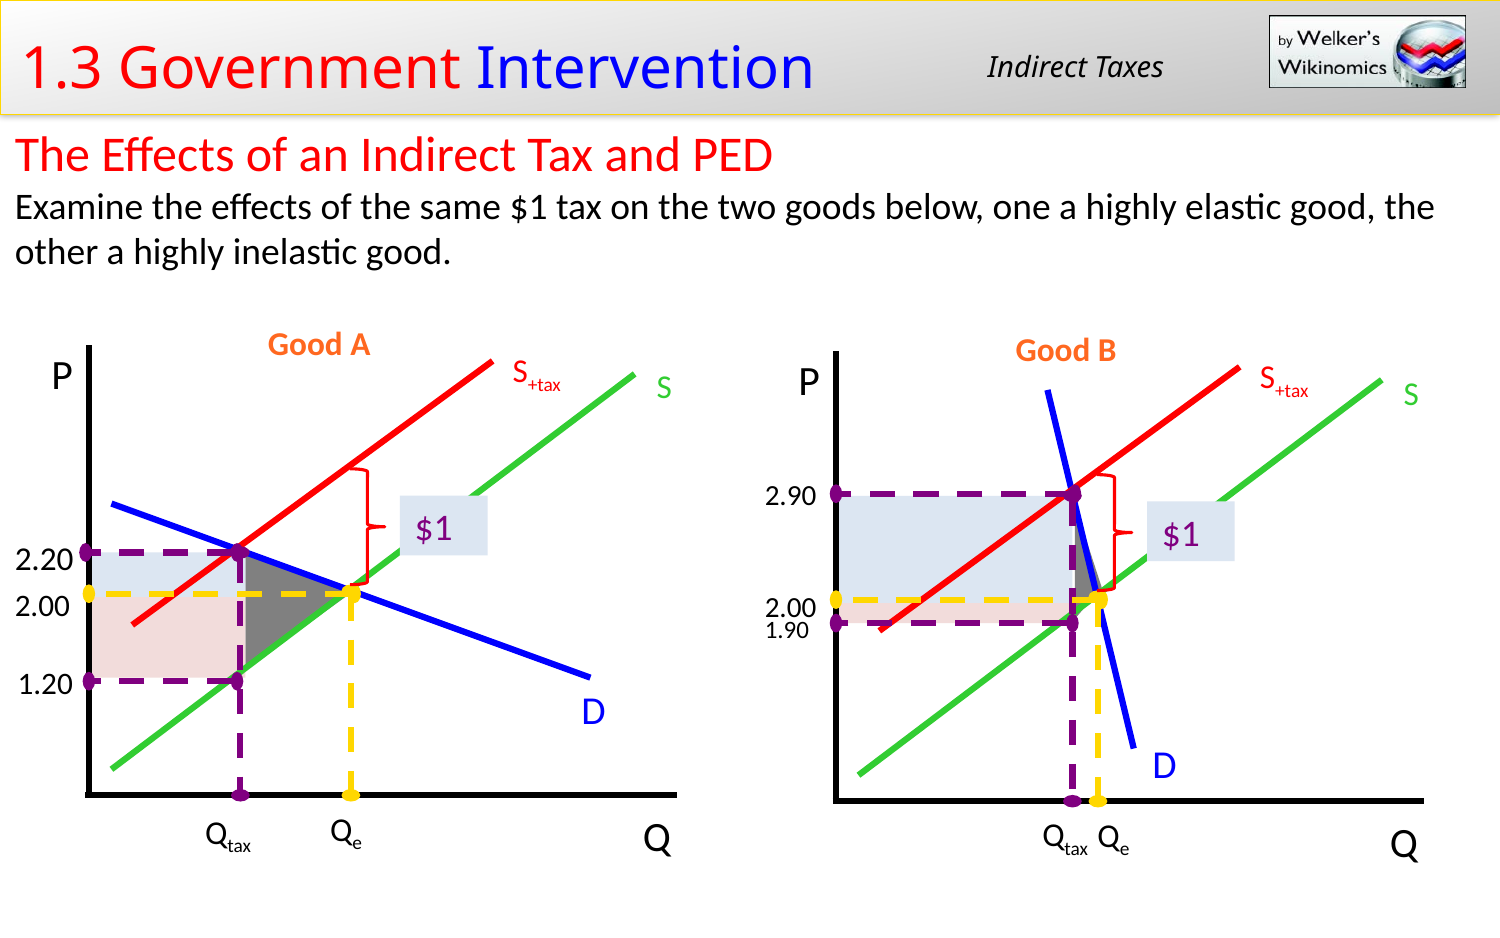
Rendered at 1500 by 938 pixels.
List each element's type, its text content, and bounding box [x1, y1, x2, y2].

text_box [0, 0, 1500, 115]
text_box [0, 315, 714, 868]
text_box The Effects of an Indirect Tax and PED Examine the effects of the same $1 tax on the two goods below, one a highly elastic good, the other a highly inelastic good. [0, 123, 1495, 280]
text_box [749, 320, 1461, 874]
